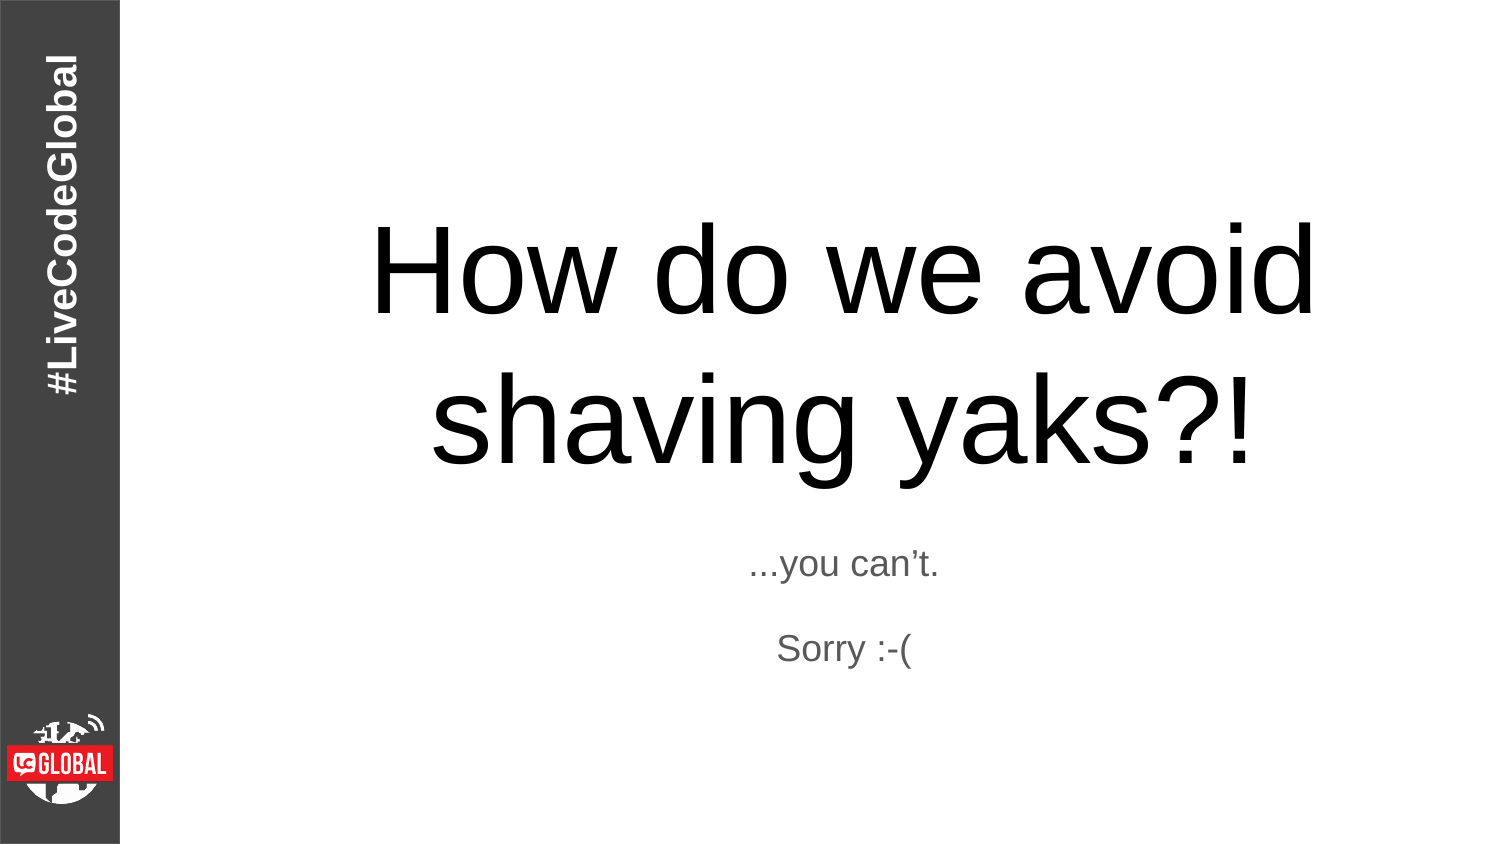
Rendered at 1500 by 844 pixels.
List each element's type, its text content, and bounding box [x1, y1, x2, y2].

title How do we avoid shaving yaks?! [239, 181, 1449, 504]
list ...you can’t. Sorry :-( [239, 517, 1449, 731]
picture [7, 714, 113, 804]
